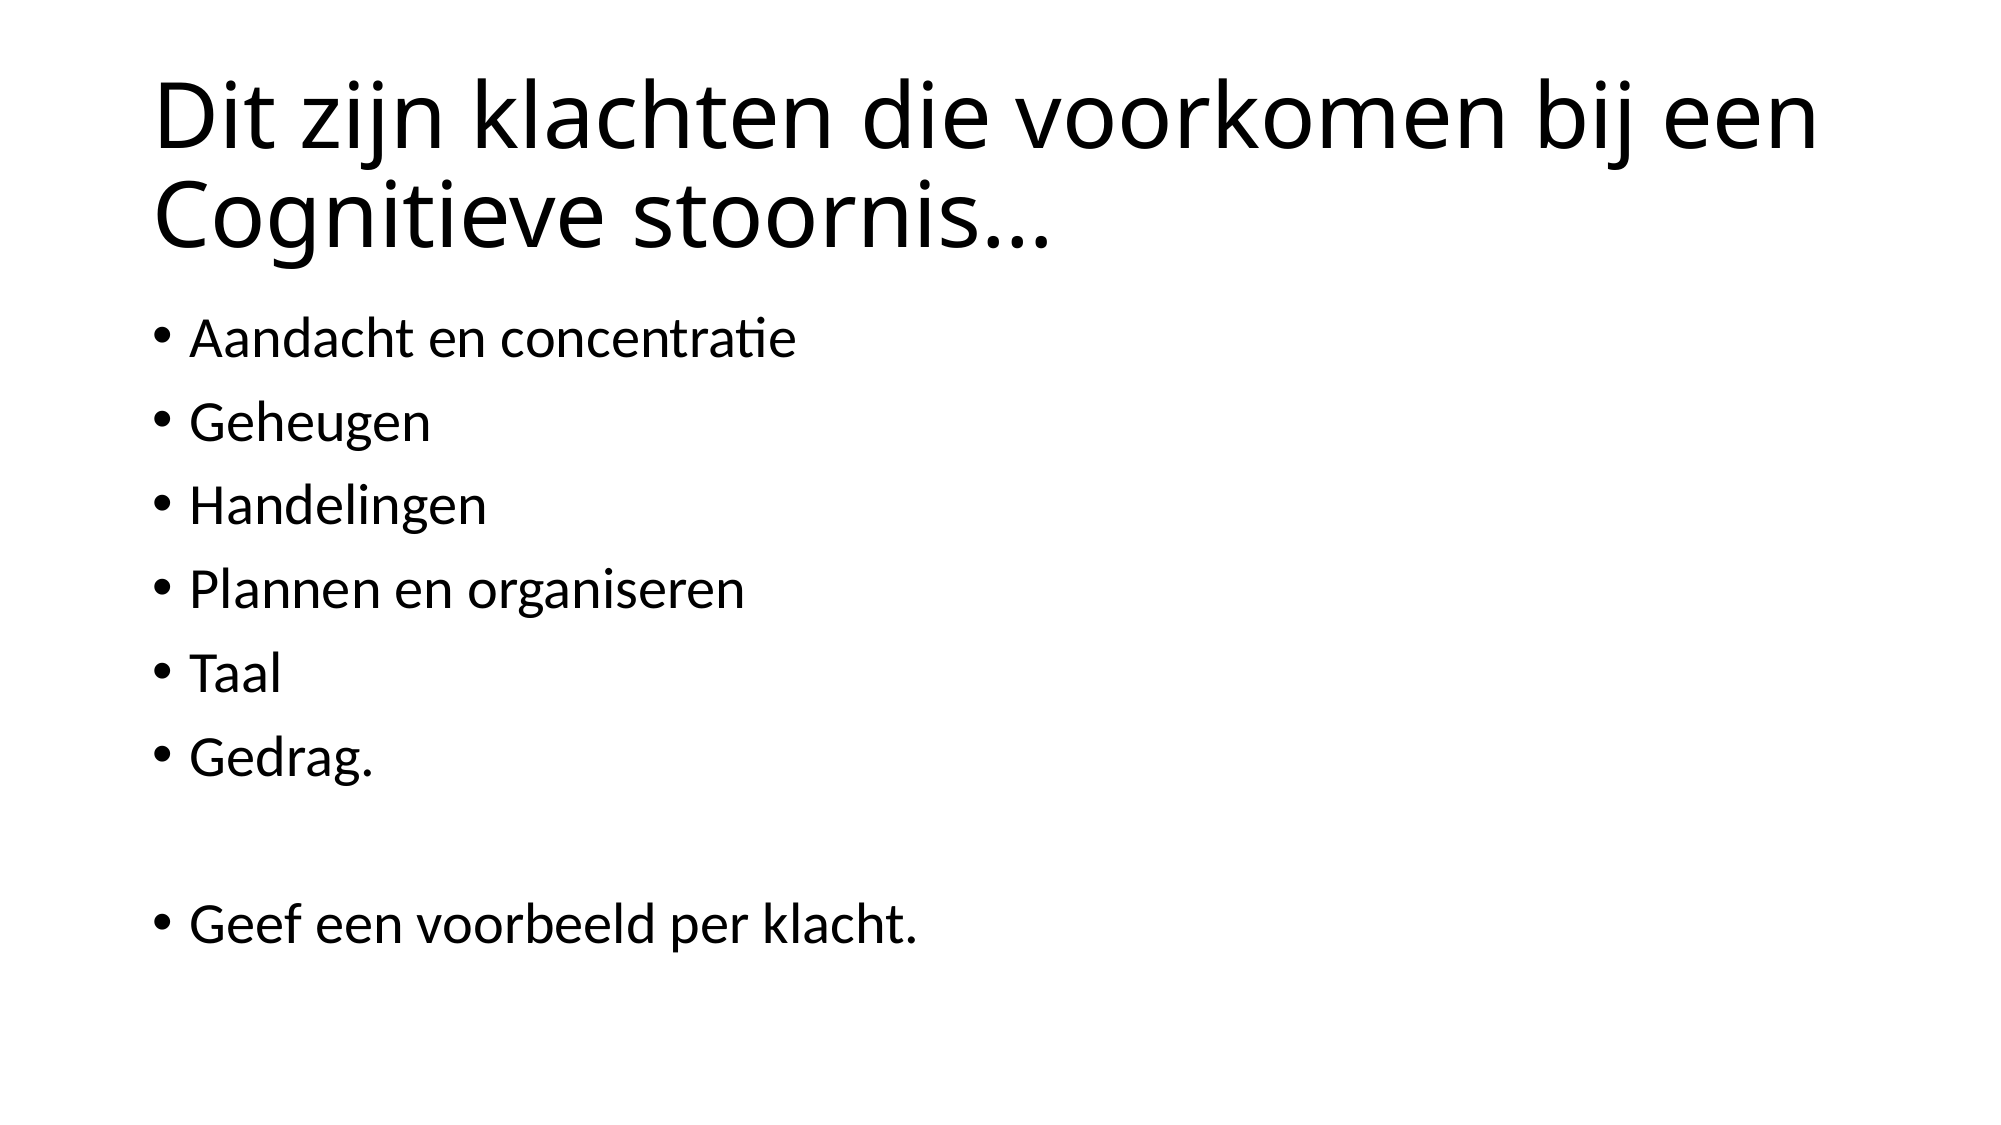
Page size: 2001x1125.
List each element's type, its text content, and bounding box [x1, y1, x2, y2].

list Aandacht en concentratie Geheugen Handelingen Plannen en organiseren Taal Gedrag. Geef een voorbeeld per klacht. [137, 299, 1863, 1014]
title Dit zijn klachten die voorkomen bij een Cognitieve stoornis… [137, 59, 1863, 278]
